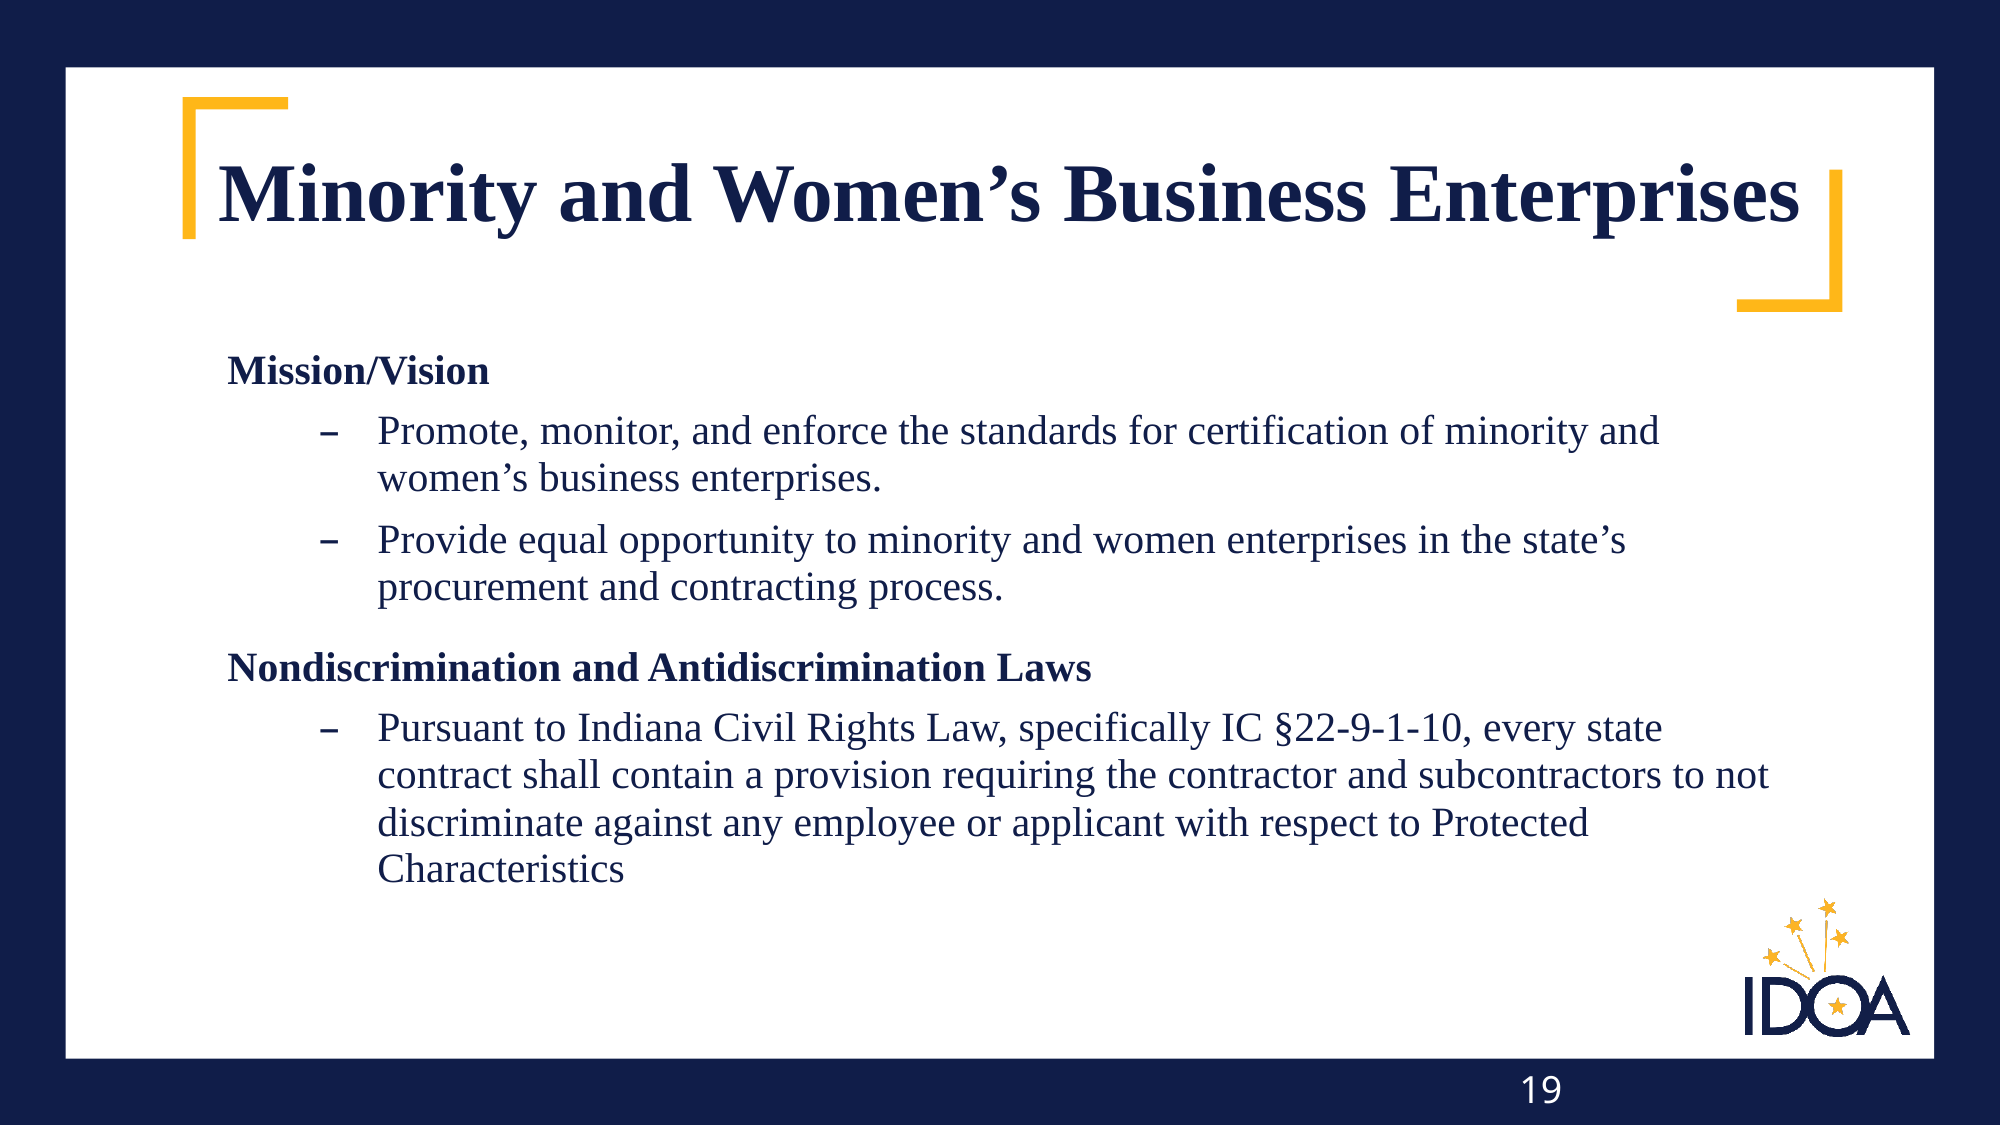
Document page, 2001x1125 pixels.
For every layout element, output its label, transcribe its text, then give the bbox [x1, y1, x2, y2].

slide_number 19 [1504, 1058, 1767, 1125]
list Mission/Vision Promote, monitor, and enforce the standards for certification of minority and women’s business enterprises. Provide equal opportunity to minority and women enterprises in the state’s procurement and contracting process. Nondiscrimination and Antidiscrimination Laws Pursuant to Indiana Civil Rights Law, specifically IC §22-9-1-10, every state contract shall contain a provision requiring the contractor and subcontractors to not discriminate against any employee or applicant with respect to Protected Characteristics [212, 330, 1788, 909]
picture [1702, 857, 1959, 1114]
title Minority and Women’s Business Enterprises [203, 142, 1842, 279]
